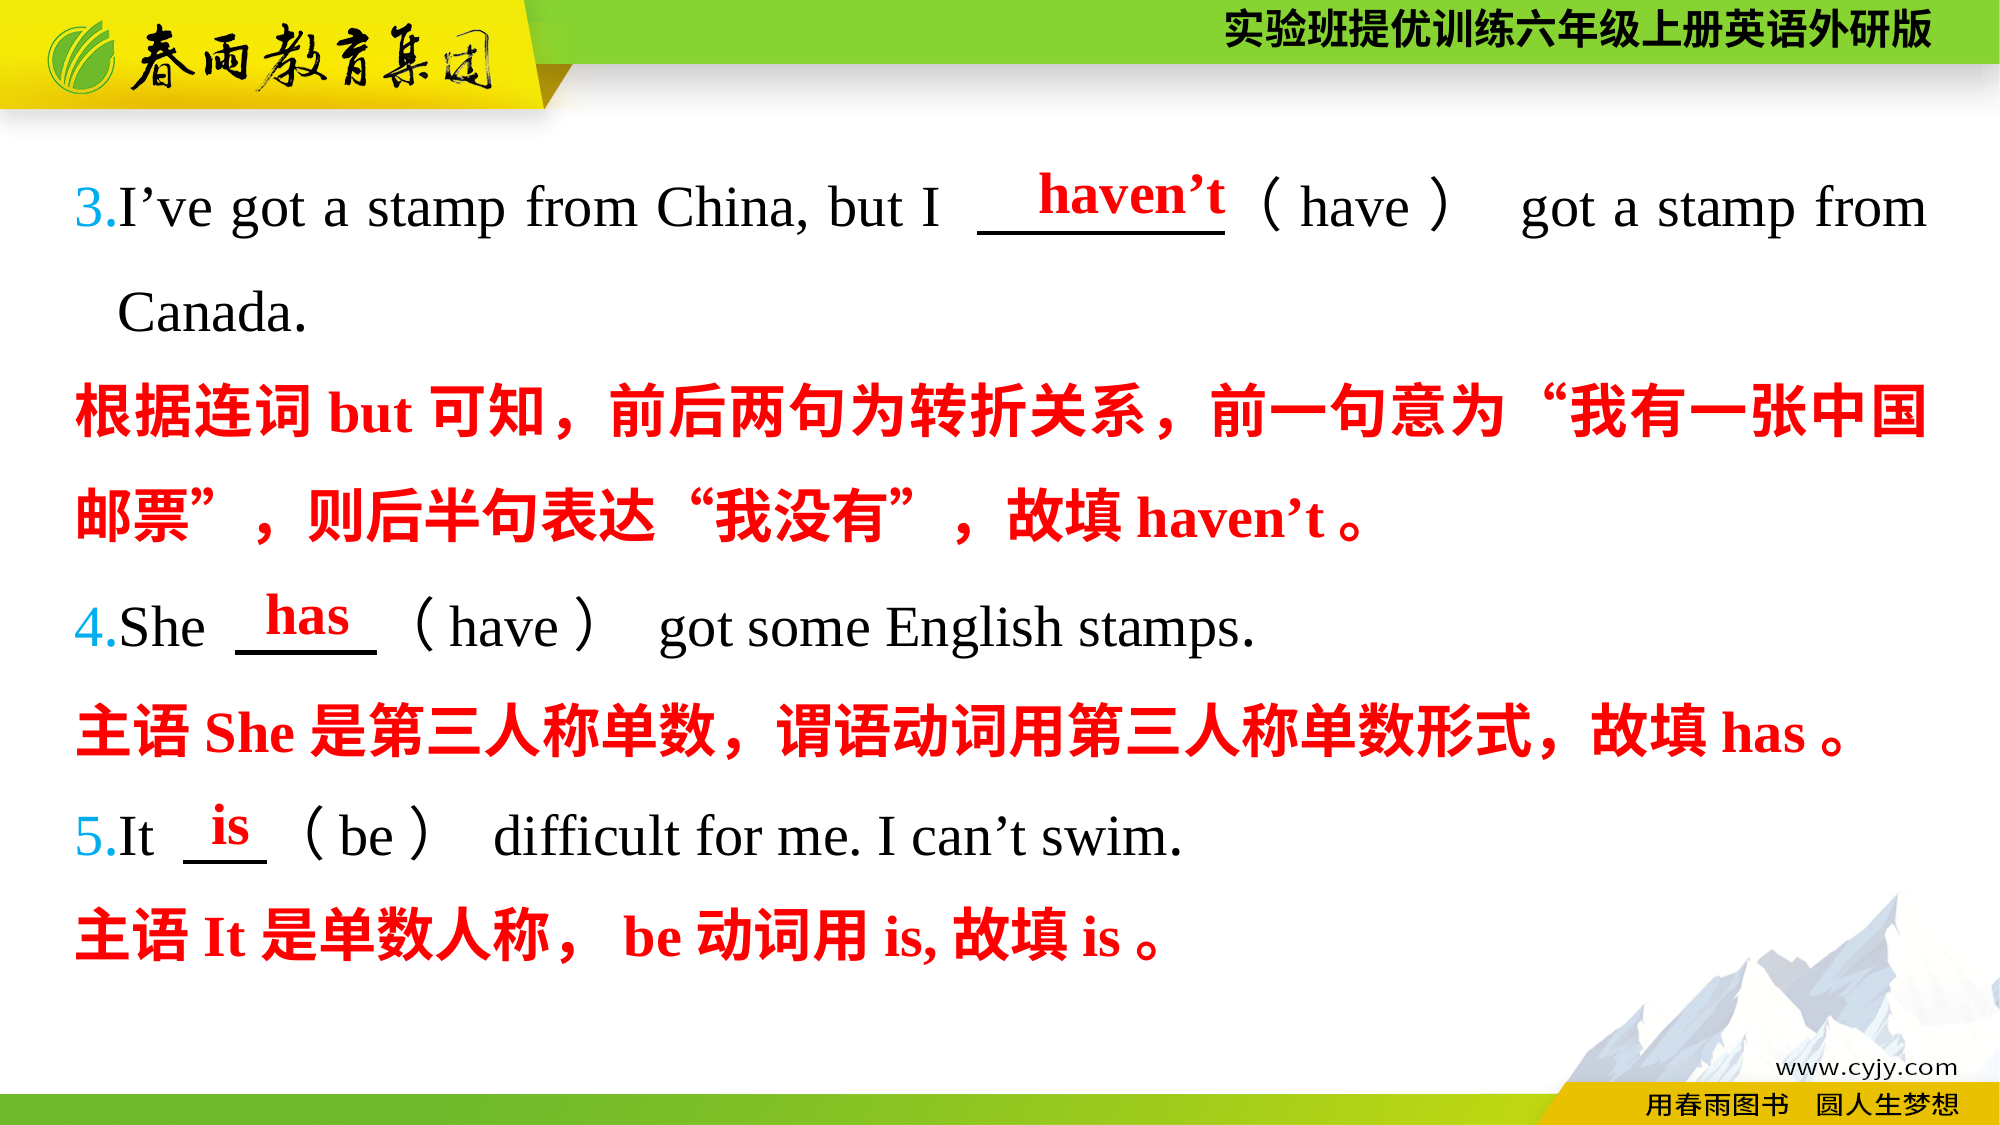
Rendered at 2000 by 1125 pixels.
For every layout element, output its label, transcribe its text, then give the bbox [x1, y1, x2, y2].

text_box 主语She是第三人称单数，谓语动词用第三人称单数形式，故填has。 [59, 651, 1944, 772]
picture [0, 0, 2000, 1125]
list 3.I’ve got a stamp from China, but I （have） got a stamp from Canada. 4.She （have） got some English stamps. 5.It （be） difficult for me. I can’t swim. [59, 125, 1944, 331]
text_box haven’t [1023, 148, 1242, 233]
list 3.I’ve got a stamp from China, but I （have） got a stamp from Canada. 4.She （have） got some English stamps. 5.It （be） difficult for me. I can’t swim. [59, 772, 1944, 883]
text_box 主语It是单数人称，be动词用is,故填is。 [58, 855, 1248, 975]
text_box is [196, 778, 266, 864]
text_box 根据连词but可知，前后两句为转折关系，前一句意为“我有一张中国邮票”，则后半句表达“我没有”，故填haven’t。 [59, 331, 1944, 557]
list 3.I’ve got a stamp from China, but I （have） got a stamp from Canada. 4.She （have） got some English stamps. 5.It （be） difficult for me. I can’t swim. [59, 557, 1944, 651]
text_box has [250, 568, 365, 654]
